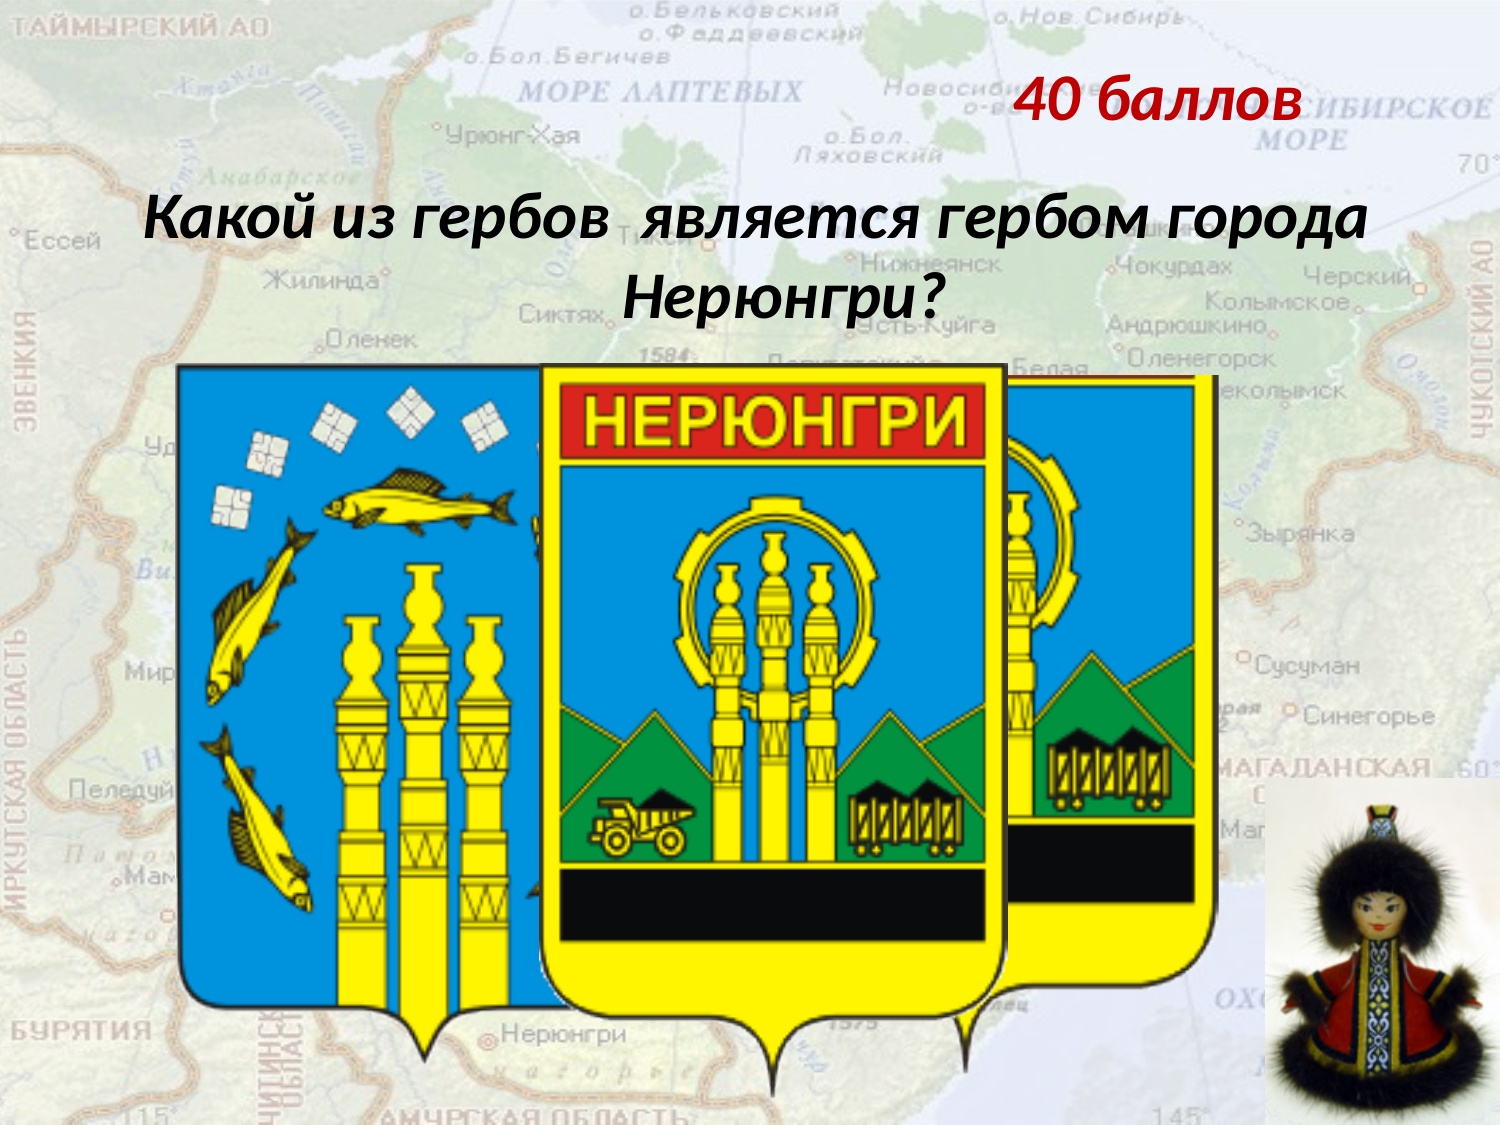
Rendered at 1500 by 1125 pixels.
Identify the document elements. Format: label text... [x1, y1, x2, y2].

picture [175, 362, 1219, 1102]
text_box 40 баллов [997, 46, 1320, 142]
list Какой из гербов является гербом города Нерюнгри? [82, 164, 1432, 347]
picture [1265, 778, 1500, 1125]
